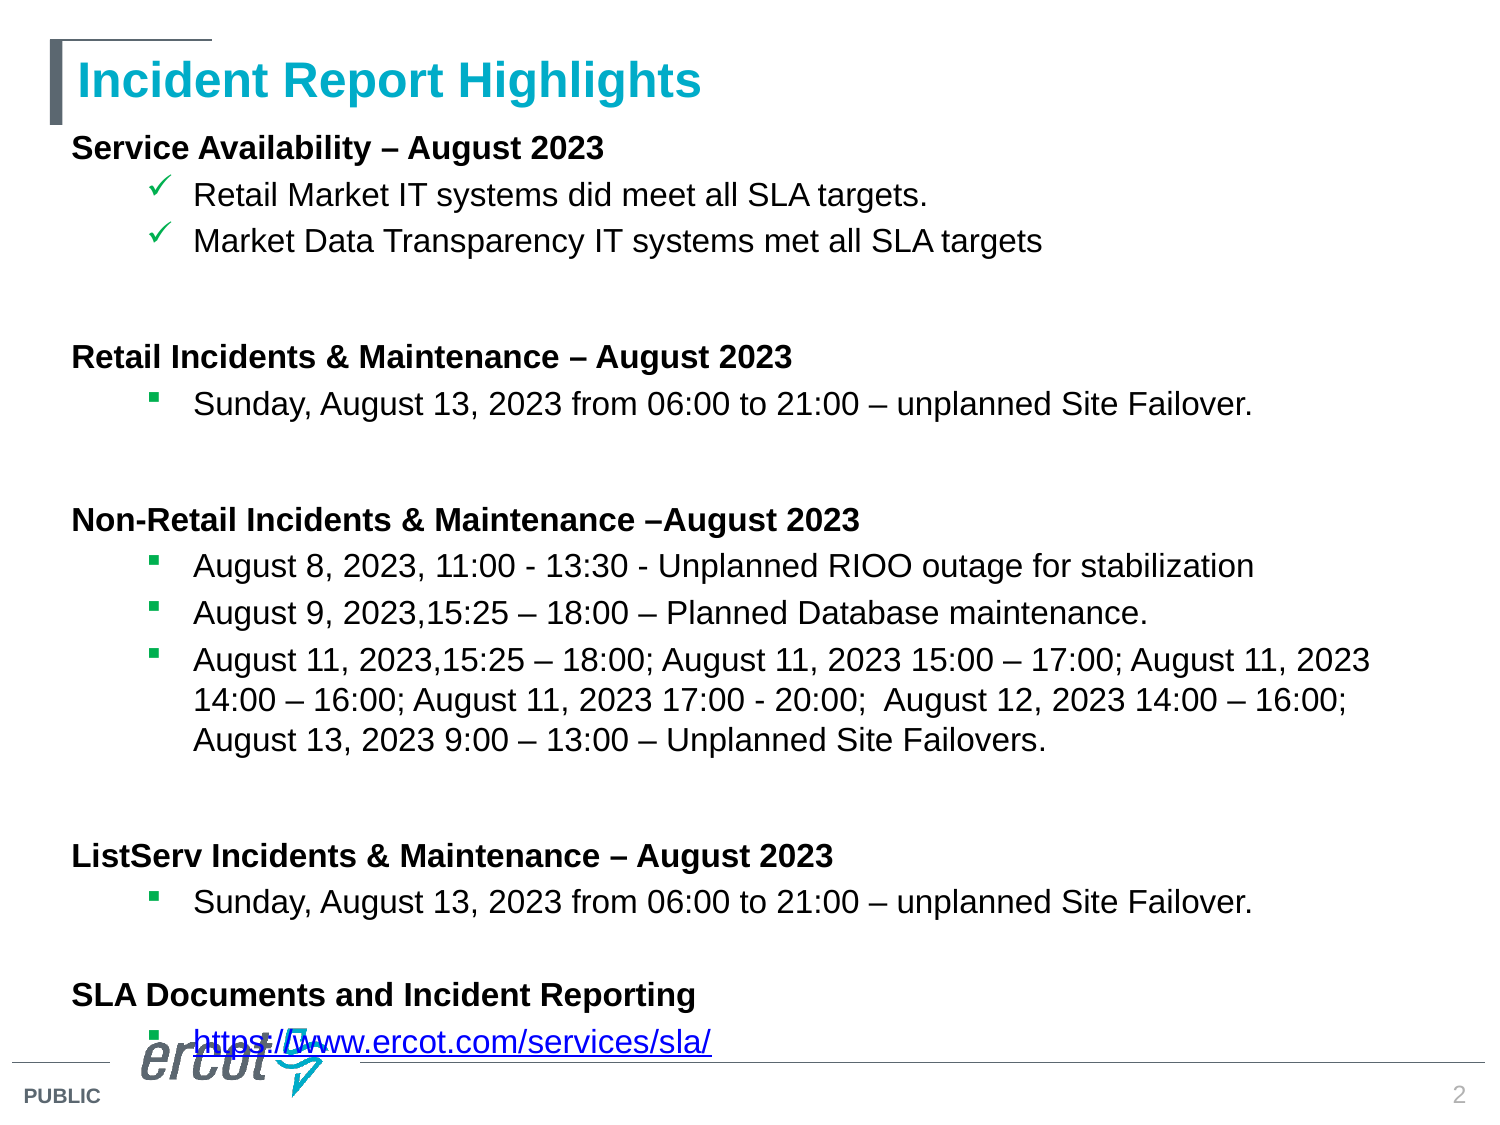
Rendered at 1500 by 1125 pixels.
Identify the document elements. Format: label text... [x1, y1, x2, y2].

picture [137, 1024, 332, 1100]
slide_number 2 [1437, 1076, 1475, 1112]
list Service Availability – August 2023 Retail Market IT systems did meet all SLA targets. Market Data Transparency IT systems met all SLA targets Retail Incidents & Maintenance – August 2023 Sunday, August 13, 2023 from 06:00 to 21:00 – unplanned Site Failover. Non-Retail Incidents & Maintenance –August 2023 August 8, 2023, 11:00 - 13:30 - Unplanned RIOO outage for stabilization August 9, 2023,15:25 – 18:00 – Planned Database maintenance. August 11, 2023,15:25 – 18:00; August 11, 2023 15:00 – 17:00; August 11, 2023 14:00 – 16:00; August 11, 2023 17:00 - 20:00; August 12, 2023 14:00 – 16:00; August 13, 2023 9:00 – 13:00 – Unplanned Site Failovers. ListServ Incidents & Maintenance – August 2023 Sunday, August 13, 2023 from 06:00 to 21:00 – unplanned Site Failover. SLA Documents and Incident Reporting https://www.ercot.com/services/sla/ [56, 118, 1457, 1007]
title Incident Report Highlights [62, 39, 1450, 118]
